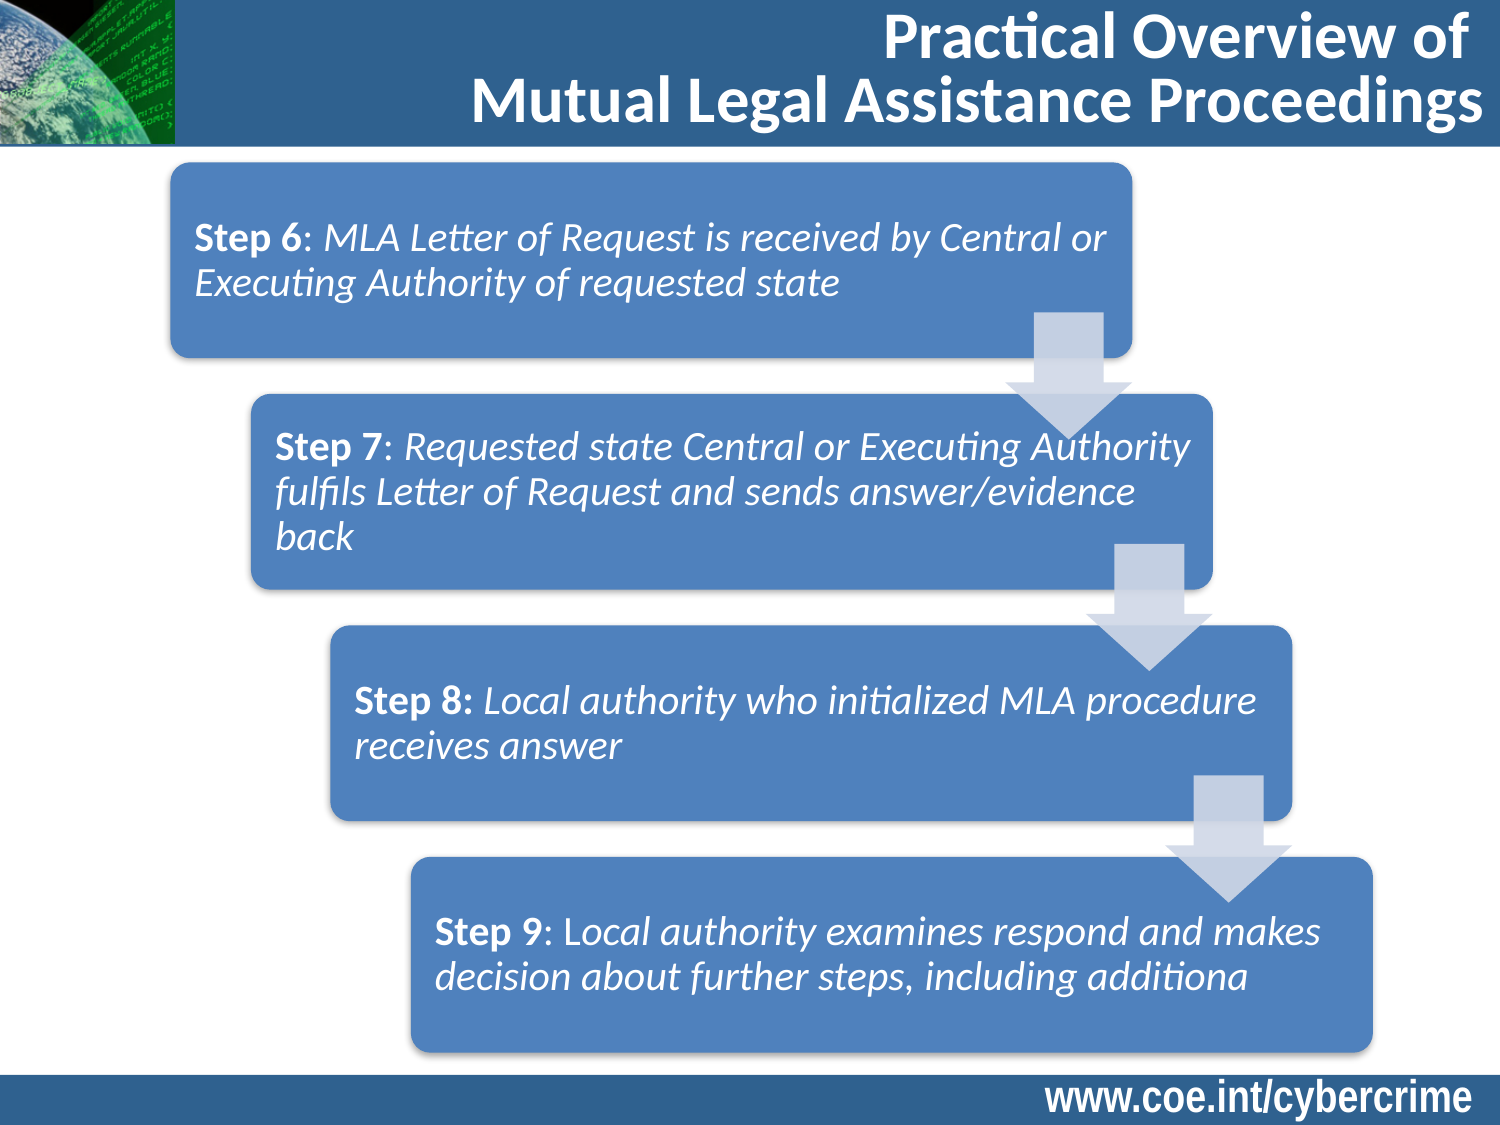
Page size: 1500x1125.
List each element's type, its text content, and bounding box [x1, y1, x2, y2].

text_box [0, 1073, 1030, 1125]
text_box www.coe.int/cybercrime [1030, 1059, 1500, 1125]
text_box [170, 162, 1374, 1053]
picture [0, 0, 175, 144]
text_box Practical Overview of Mutual Legal Assistance Proceedings [177, 0, 1500, 149]
